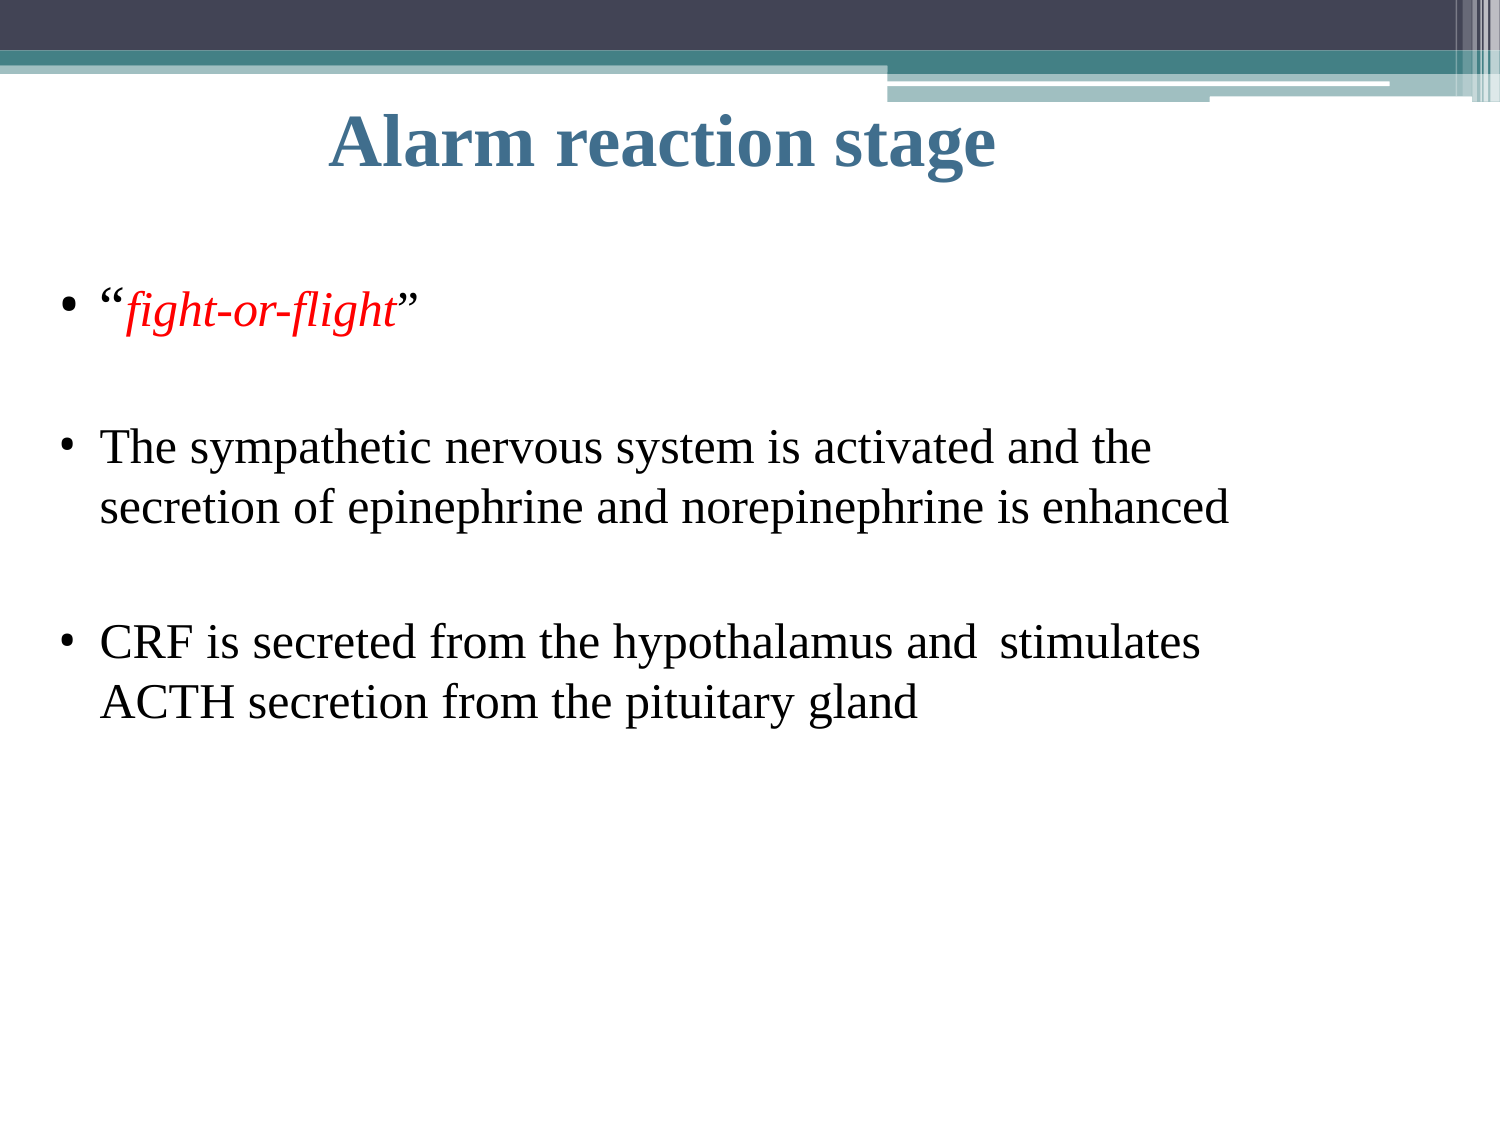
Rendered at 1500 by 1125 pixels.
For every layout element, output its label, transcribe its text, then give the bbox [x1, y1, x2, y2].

title Alarm reaction stage [56, 88, 1444, 279]
text_box “fight-or-flight” The sympathetic nervous system is activated and the secretion of epinephrine and norepinephrine is enhanced CRF is secreted from the hypothalamus and stimulates ACTH secretion from the pituitary gland [55, 265, 1326, 729]
